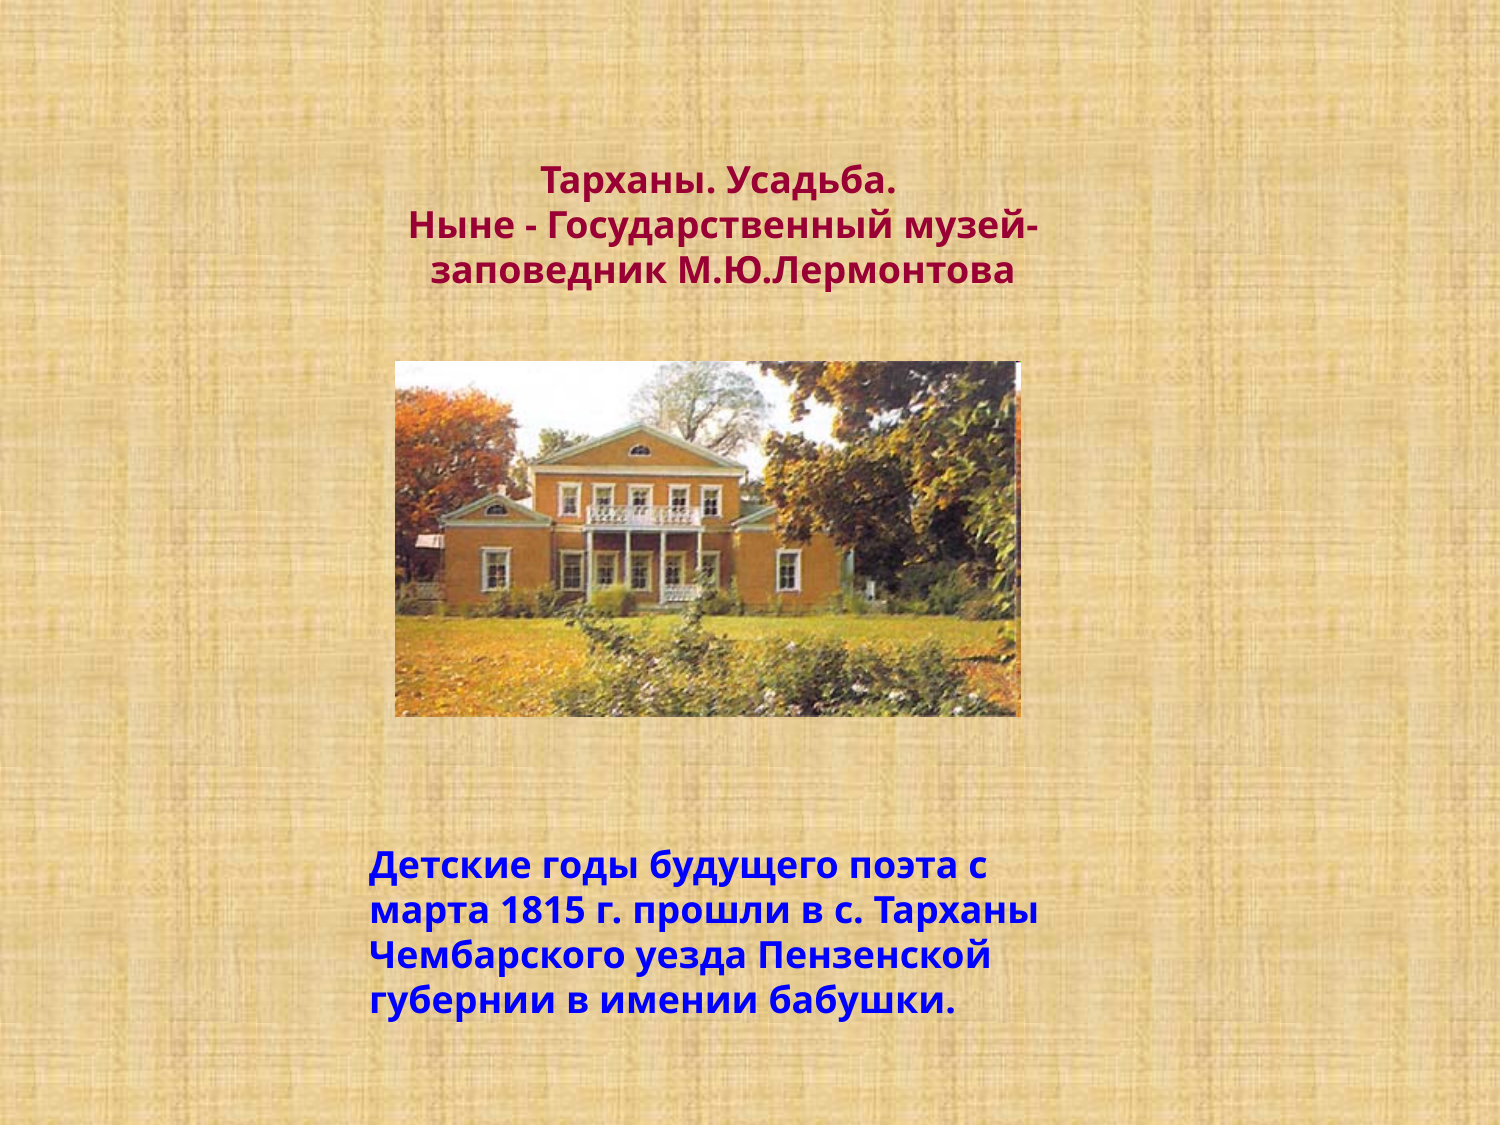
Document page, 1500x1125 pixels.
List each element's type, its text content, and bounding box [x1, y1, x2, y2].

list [395, 361, 1021, 717]
text_box Детские годы будущего поэта с марта 1815 г. прошли в с. Тарханы Чембарского уезда Пензенской губернии в имении бабушки. [354, 833, 1105, 1028]
text_box Тарханы. Усадьба. Ныне - Государственный музей-заповедник М.Ю.Лермонтова [348, 148, 1099, 299]
picture [0, 0, 1500, 1125]
